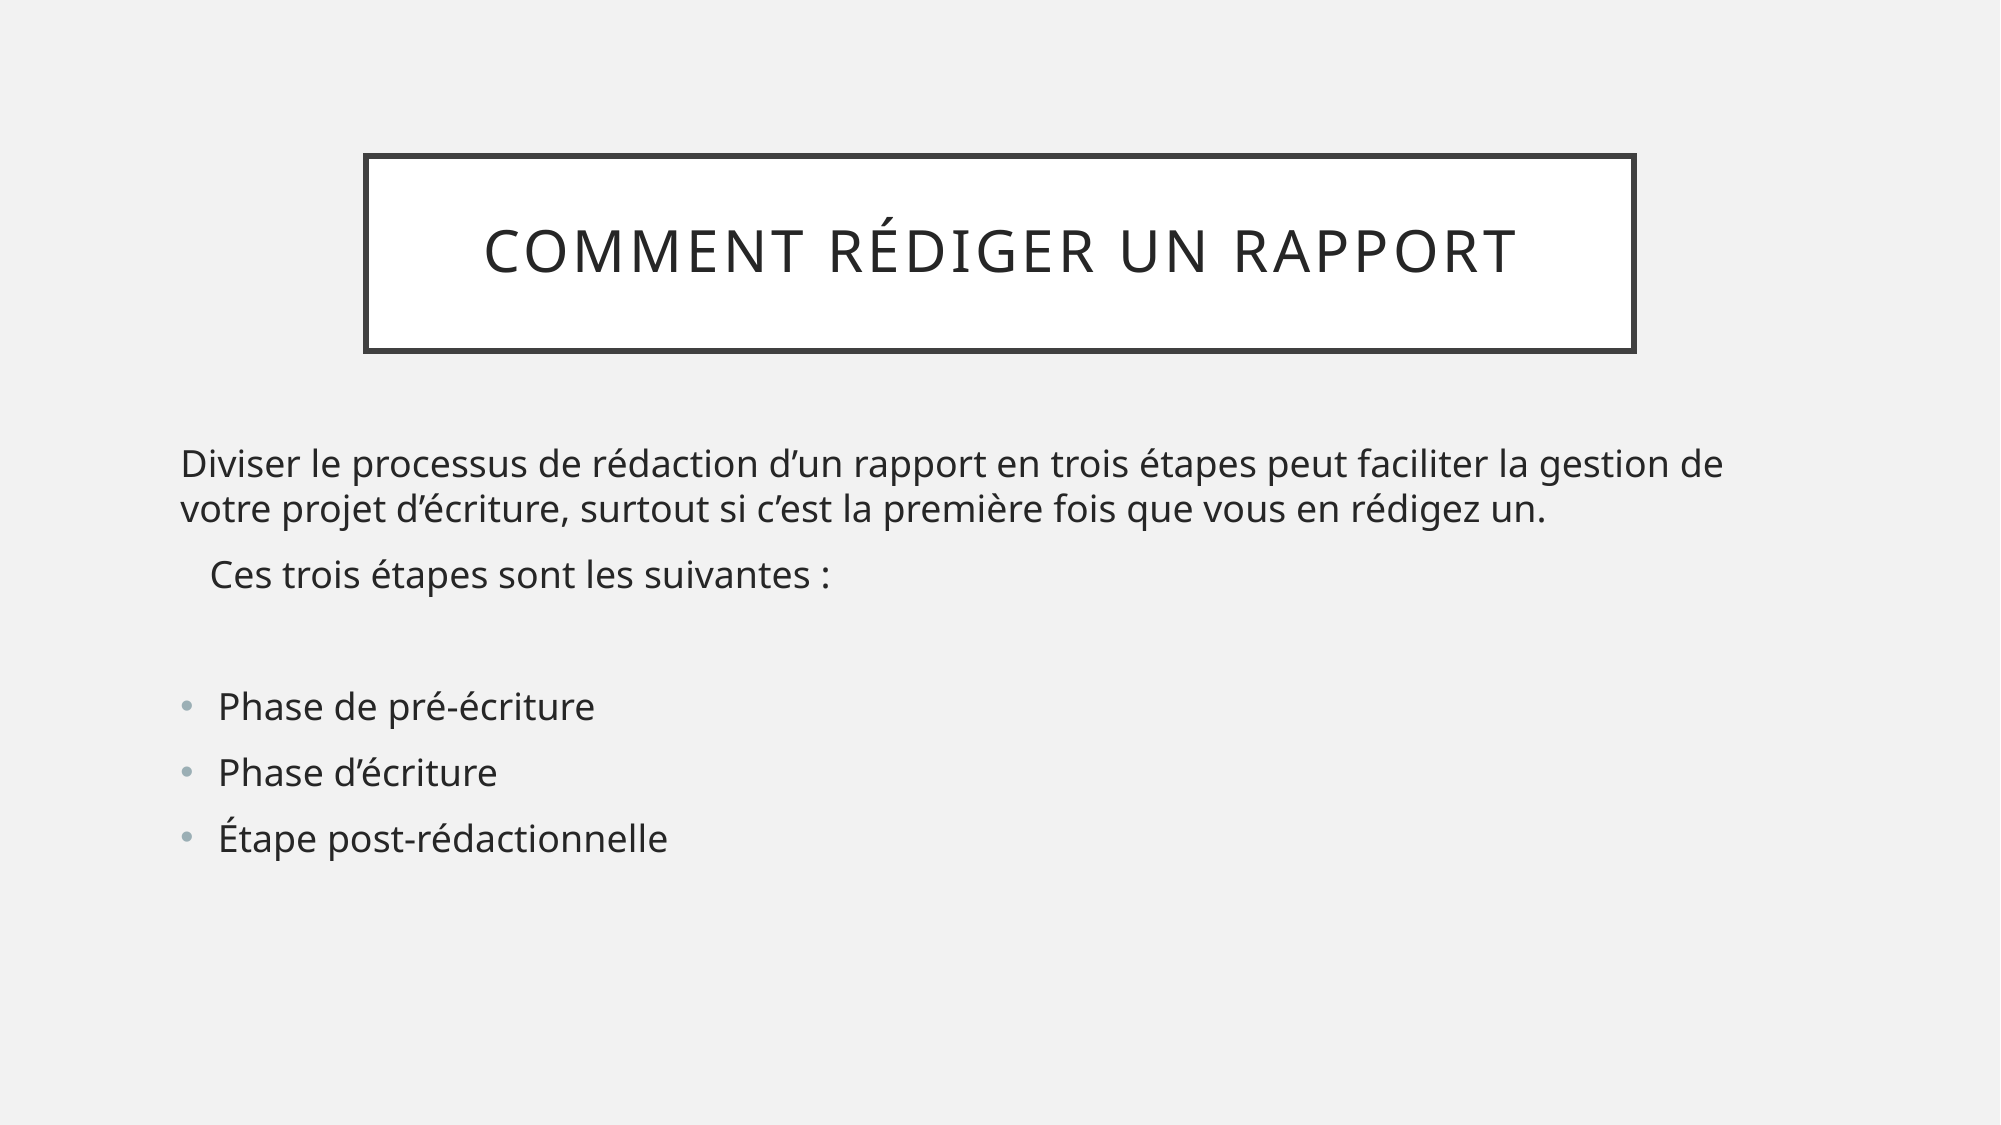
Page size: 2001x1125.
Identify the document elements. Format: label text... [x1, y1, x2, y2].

list Diviser le processus de rédaction d’un rapport en trois étapes peut faciliter la gestion de votre projet d’écriture, surtout si c’est la première fois que vous en rédigez un. Ces trois étapes sont les suivantes : Phase de pré-écriture Phase d’écriture Étape post-rédactionnelle [165, 432, 1822, 942]
title Comment rédiger un rapport [363, 153, 1637, 354]
